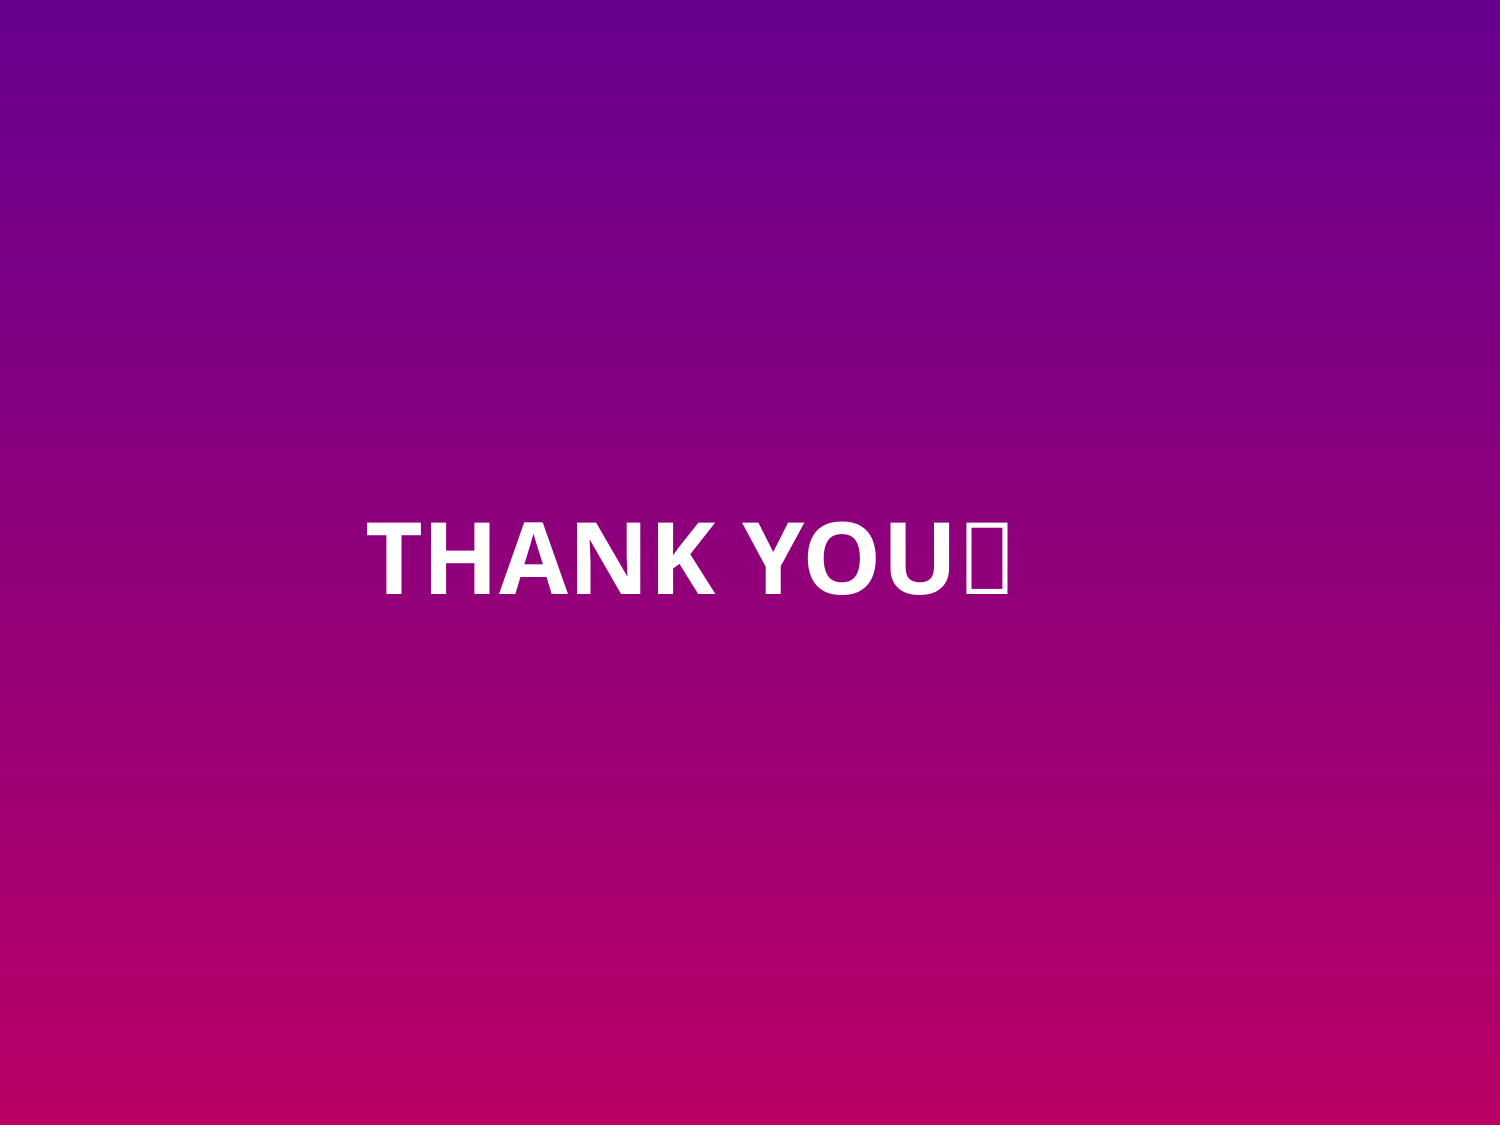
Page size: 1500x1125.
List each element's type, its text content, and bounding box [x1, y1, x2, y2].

title Thank you [350, 487, 1138, 613]
